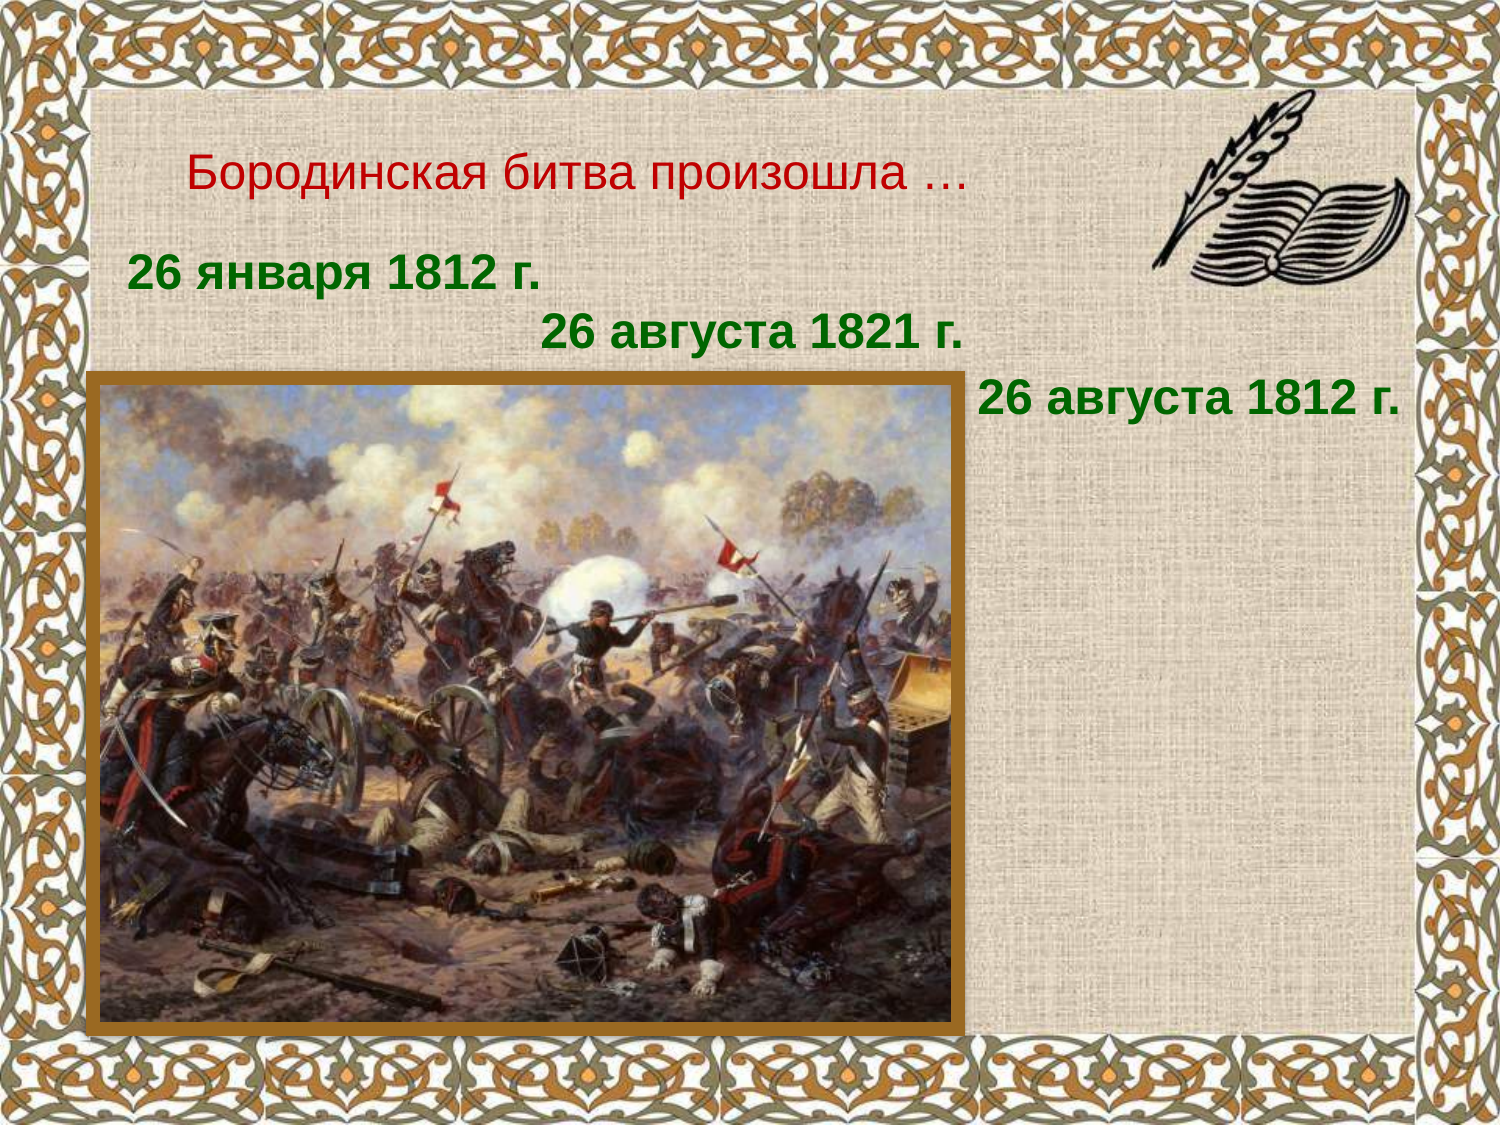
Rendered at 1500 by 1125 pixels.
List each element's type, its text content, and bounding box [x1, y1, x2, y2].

text_box Бородинская битва произошла … [171, 132, 1235, 208]
text_box 26 августа 1821 г. [525, 290, 1046, 366]
picture [100, 385, 951, 1022]
text_box 26 августа 1812 г. [962, 356, 1500, 432]
text_box 26 января 1812 г. [112, 231, 668, 307]
picture [0, 0, 1500, 1125]
